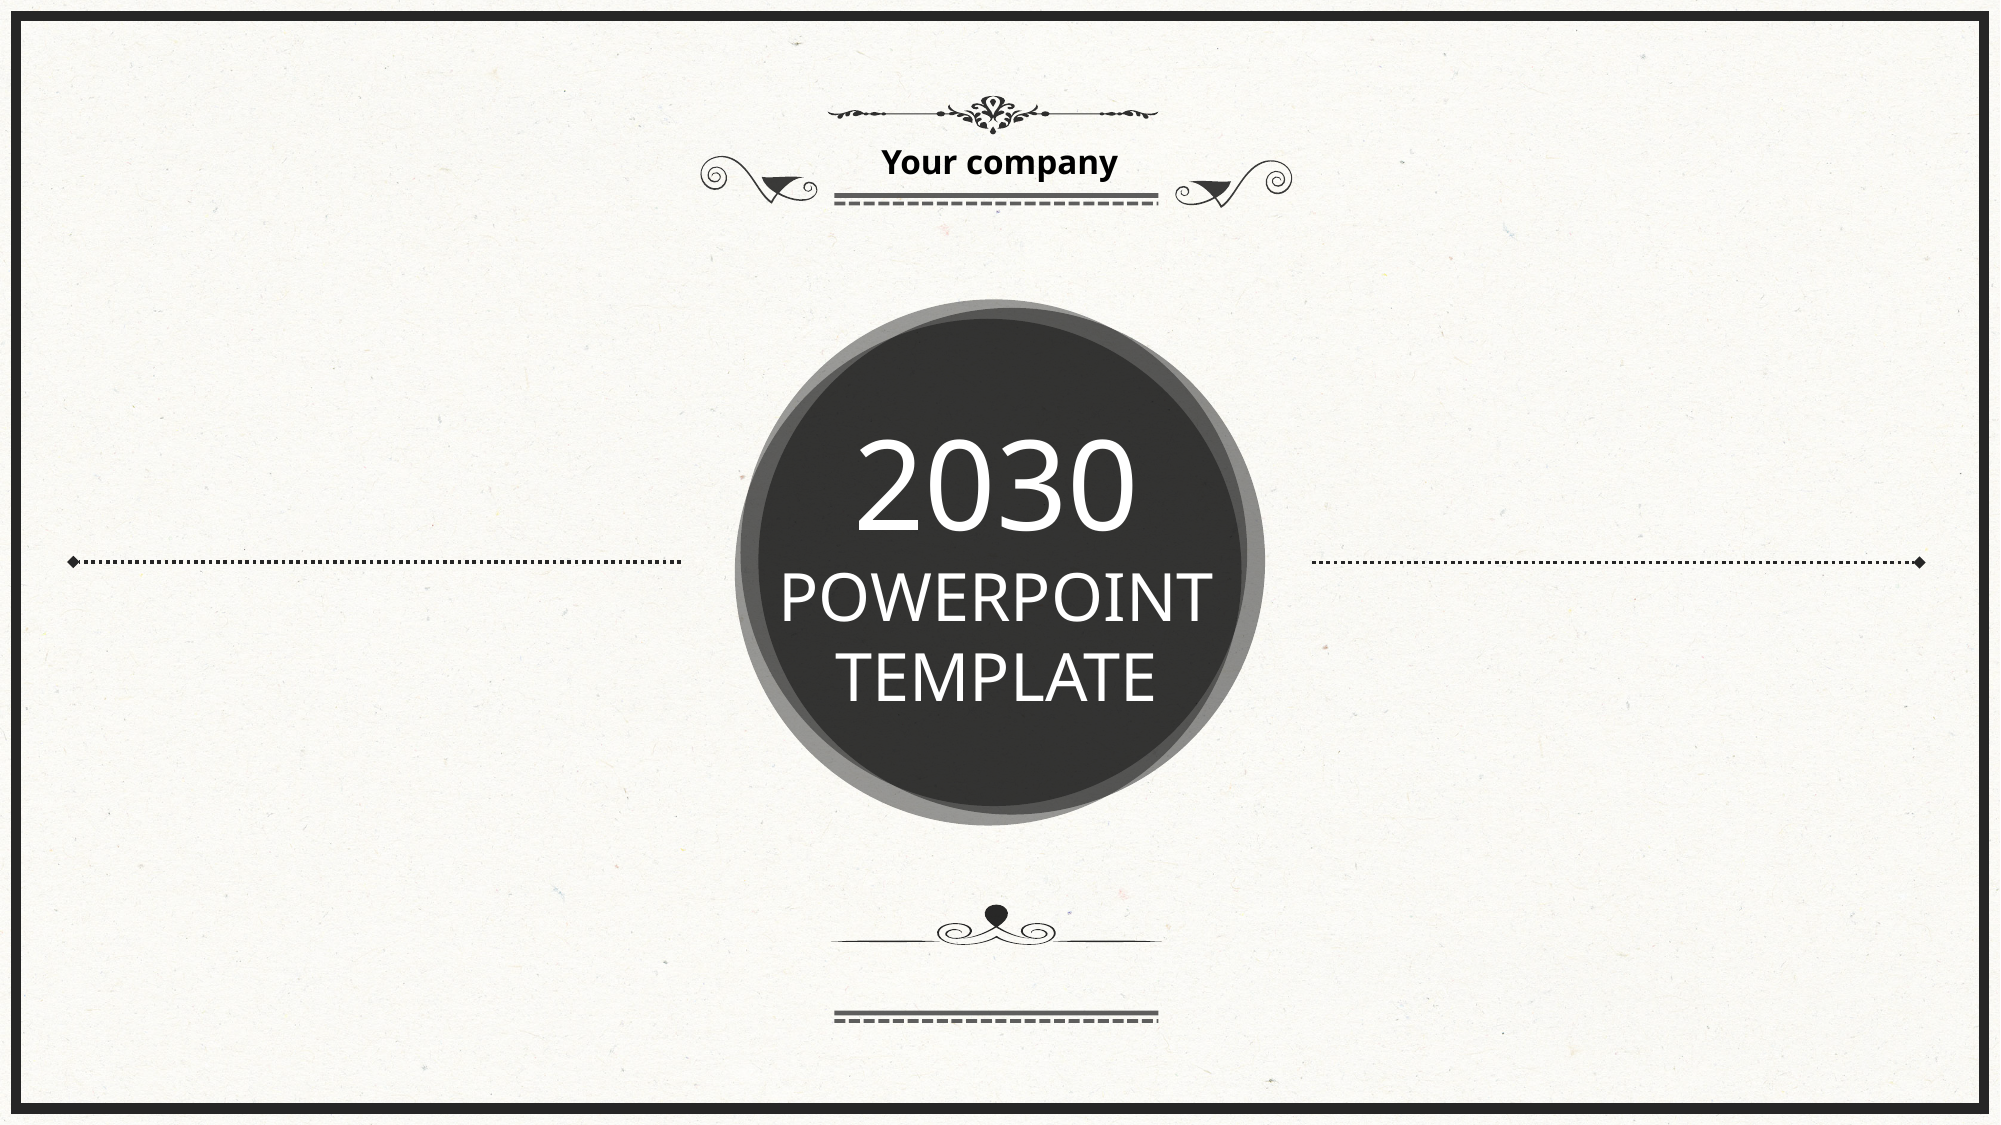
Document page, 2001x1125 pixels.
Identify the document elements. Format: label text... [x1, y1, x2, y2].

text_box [834, 195, 1159, 204]
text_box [830, 901, 1162, 948]
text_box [734, 299, 1266, 826]
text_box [834, 1012, 1159, 1021]
text_box [700, 155, 818, 204]
text_box [15, 15, 1985, 1109]
text_box Your company [857, 134, 1143, 189]
text_box [1175, 160, 1293, 208]
